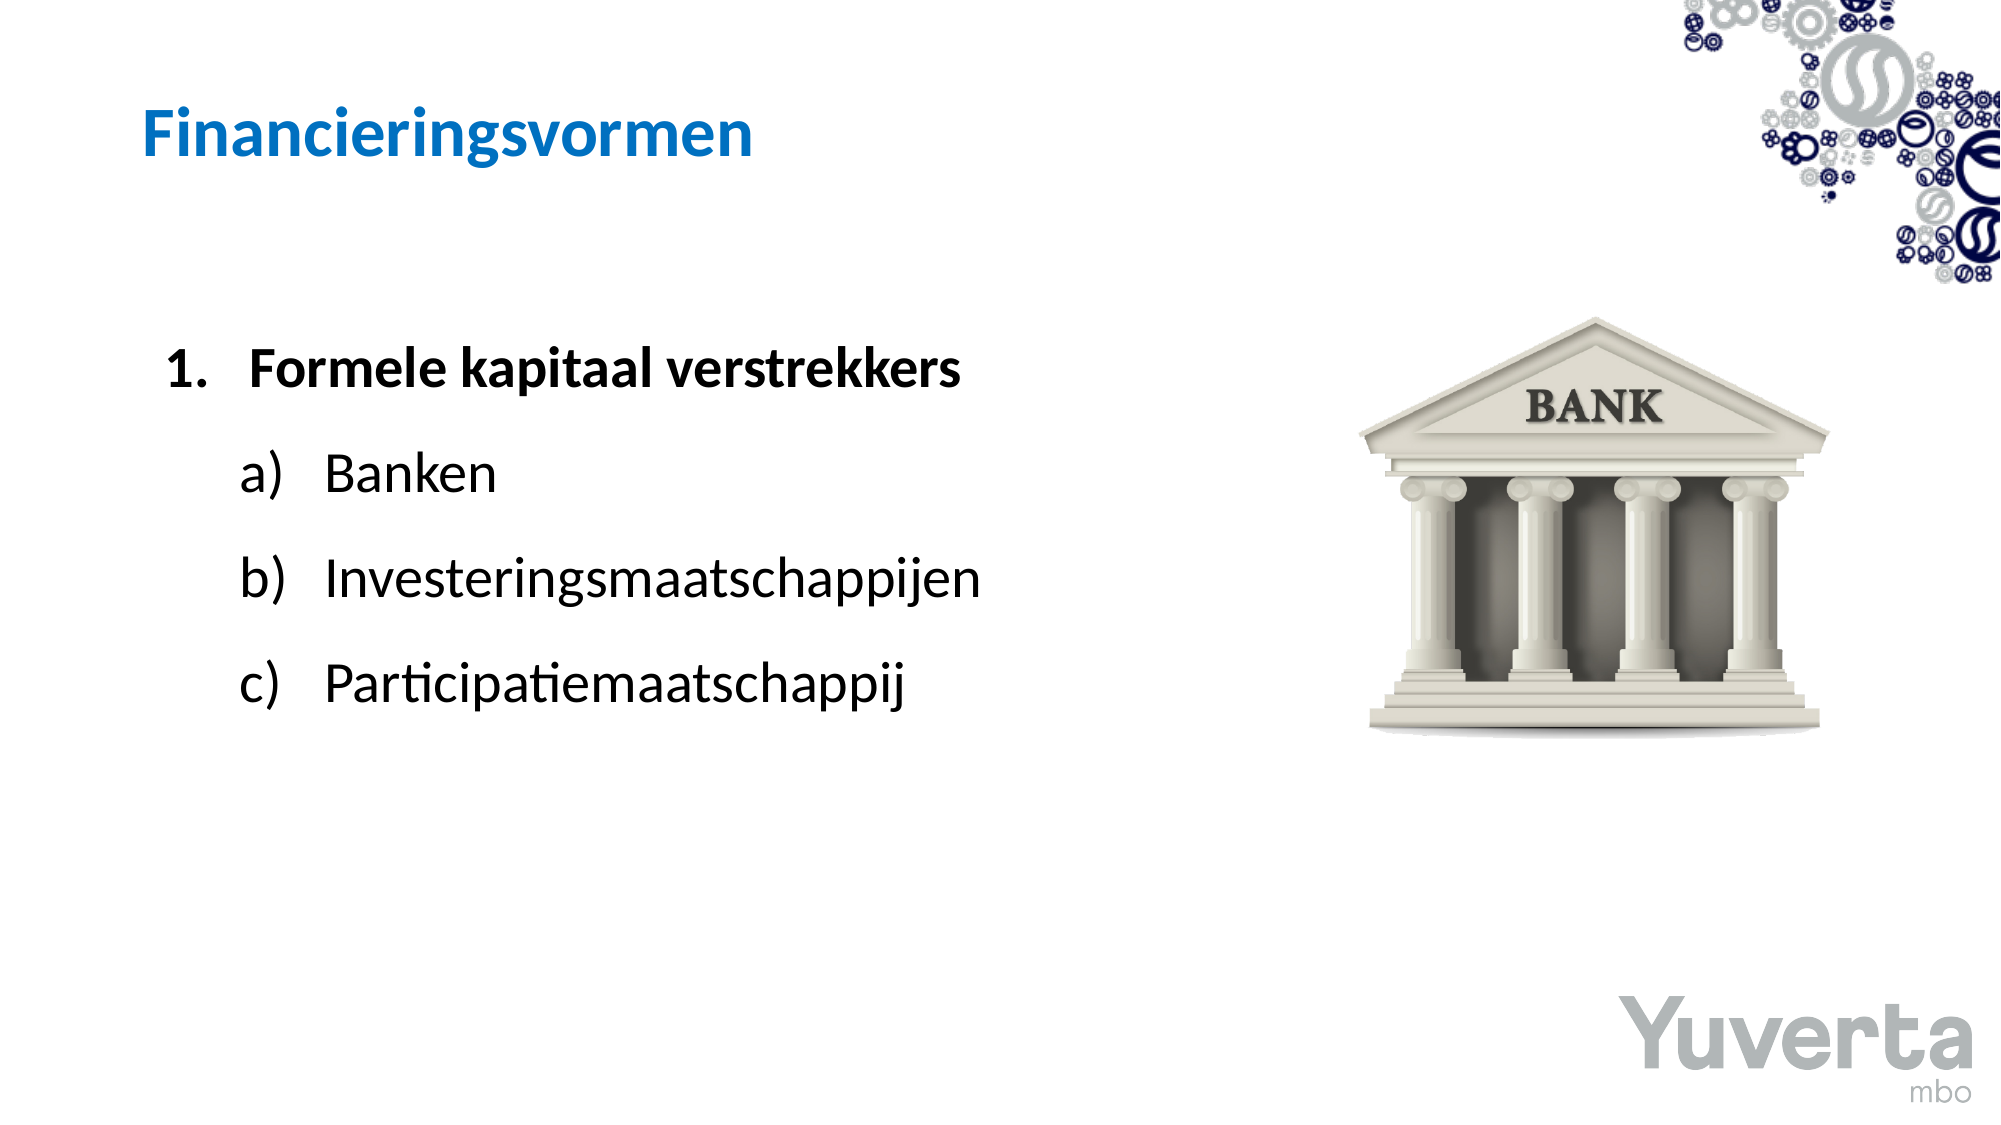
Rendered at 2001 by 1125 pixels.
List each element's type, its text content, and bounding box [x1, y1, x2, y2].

picture [0, 0, 2000, 1125]
text_box Formele kapitaal verstrekkers Banken Investeringsmaatschappijen Participatiemaatschappij [150, 251, 1692, 722]
title Financieringsvormen [52, 52, 921, 204]
